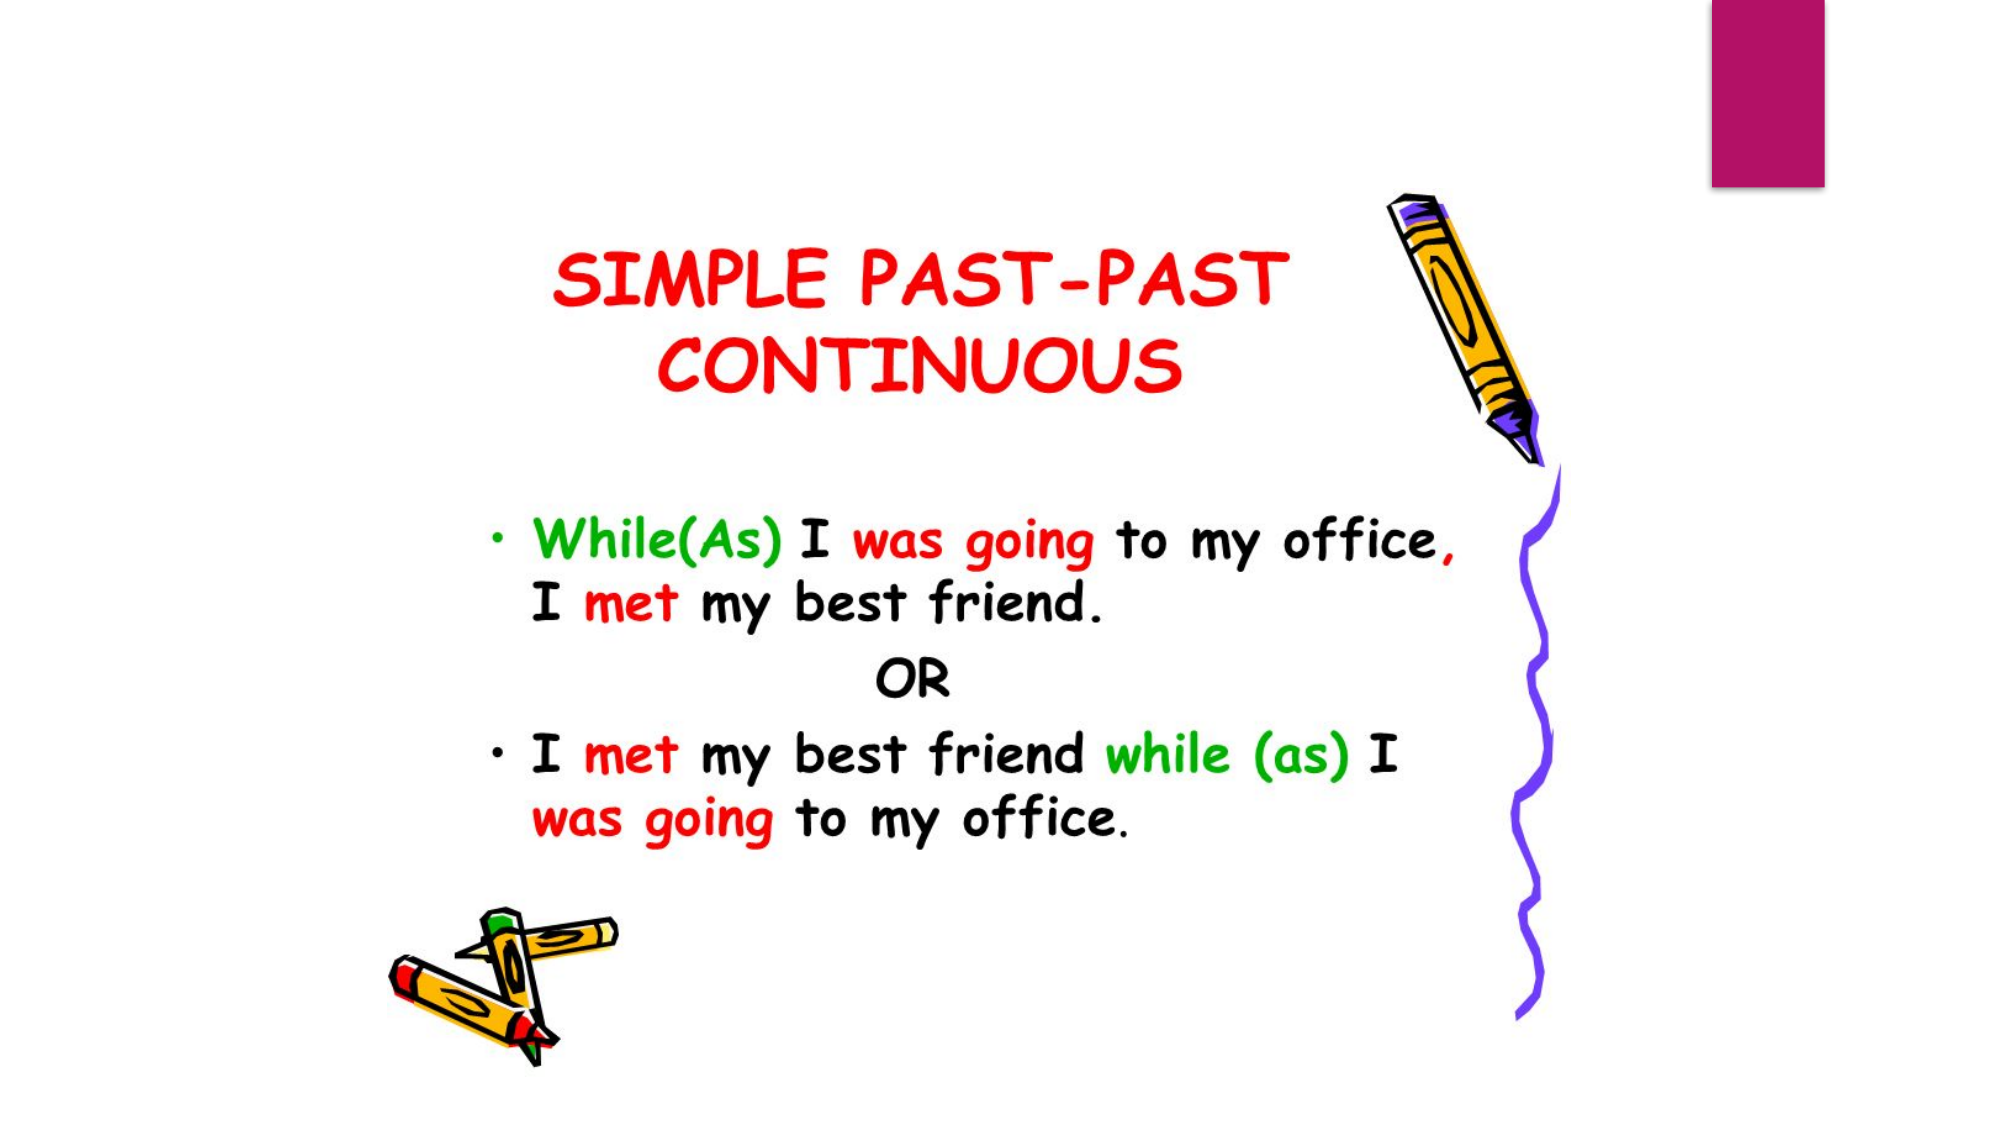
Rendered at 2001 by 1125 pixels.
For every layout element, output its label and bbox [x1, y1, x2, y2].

picture [387, 188, 1571, 1077]
